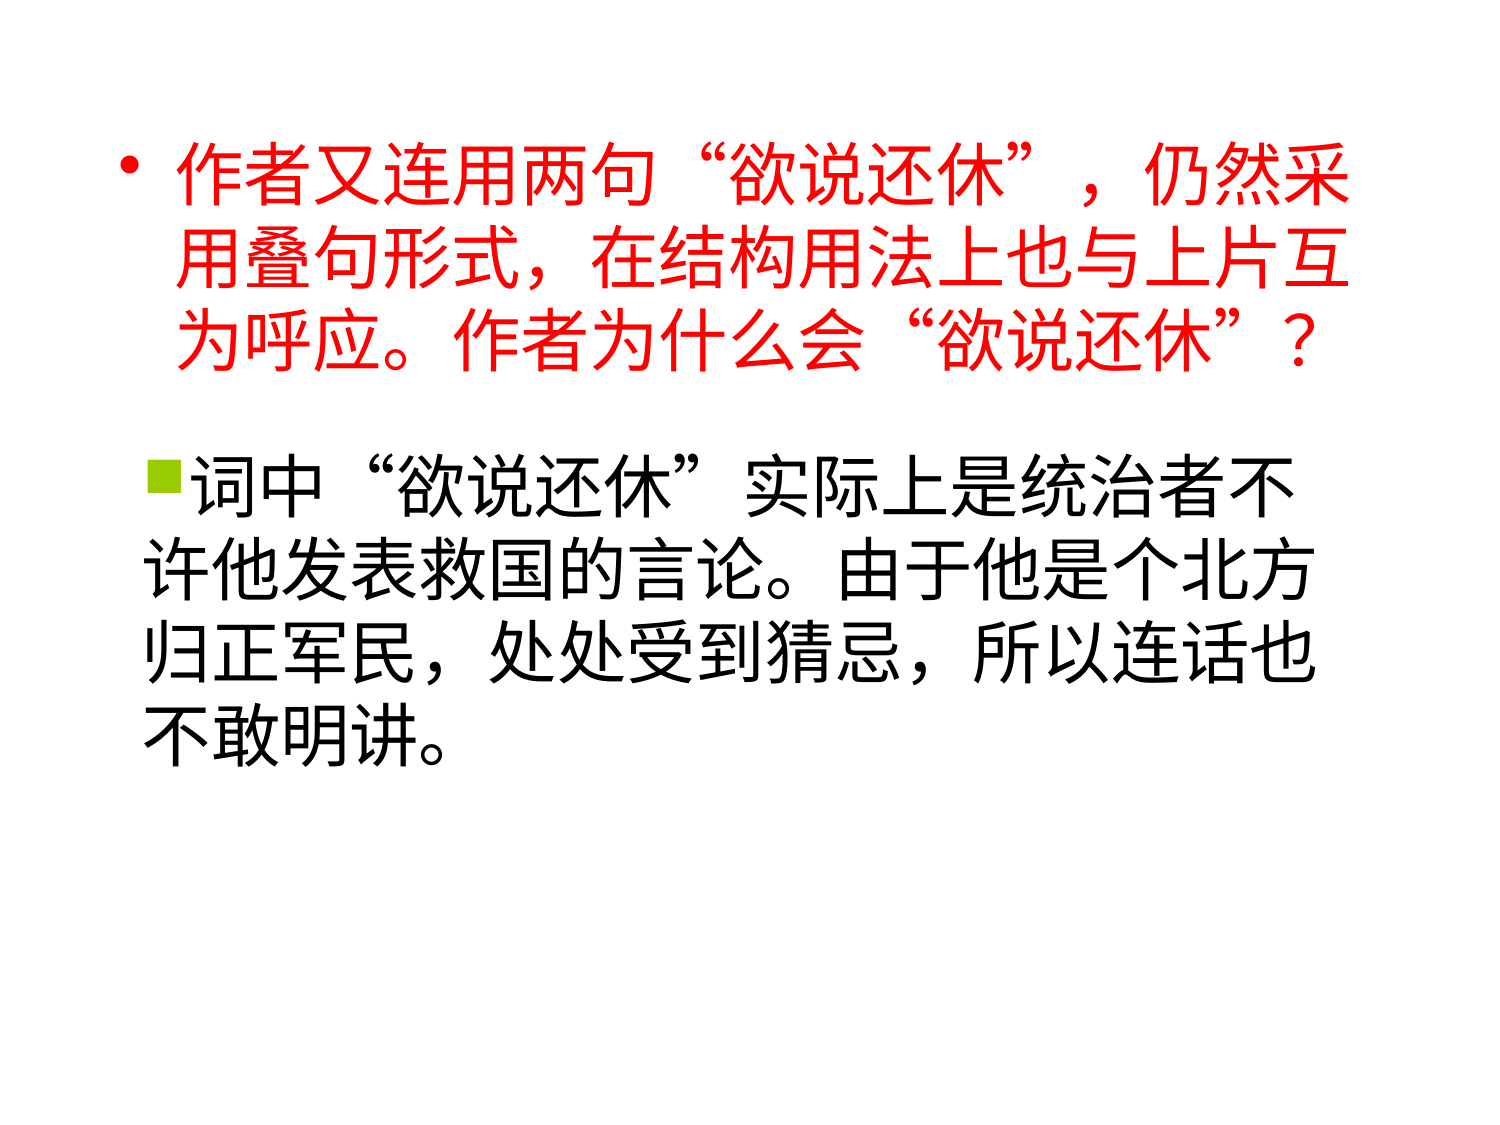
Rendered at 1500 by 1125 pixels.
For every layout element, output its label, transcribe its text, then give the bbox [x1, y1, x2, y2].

text_box 词中“欲说还休”实际上是统治者不许他发表救国的言论。由于他是个北方归正军民，处处受到猜忌，所以连话也不敢明讲。 [126, 435, 1362, 901]
list 作者又连用两句“欲说还休”，仍然采用叠句形式，在结构用法上也与上片互为呼应。作者为什么会“欲说还休”？ [103, 123, 1397, 967]
